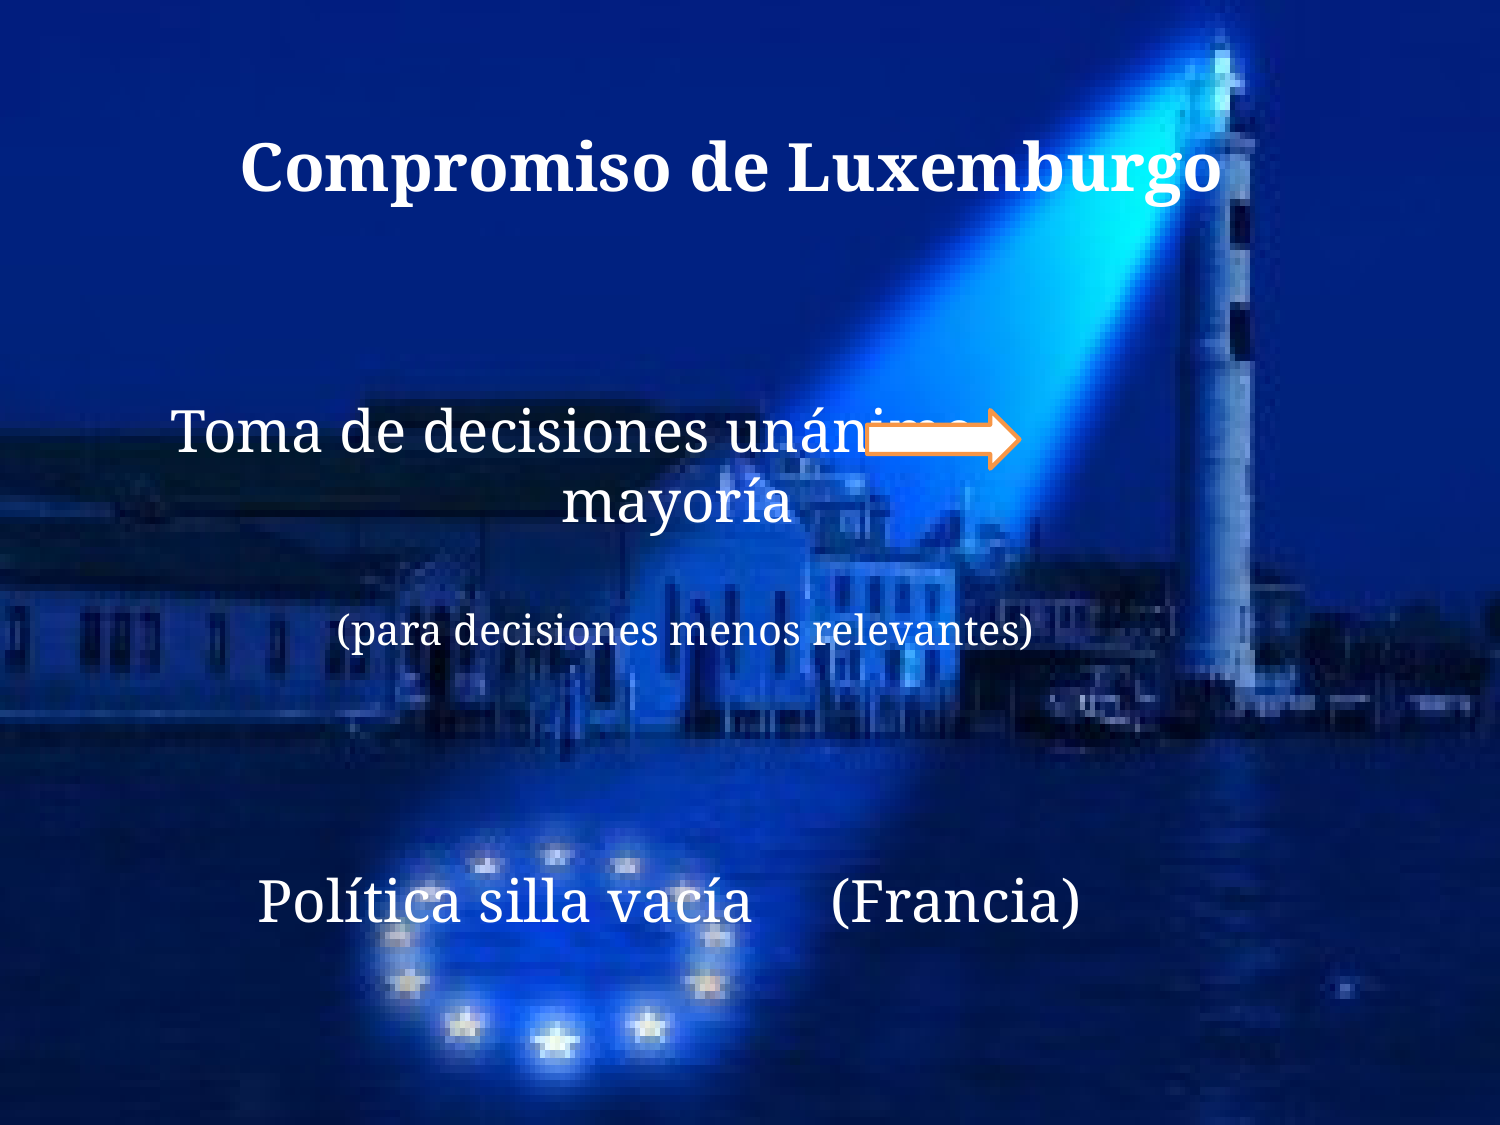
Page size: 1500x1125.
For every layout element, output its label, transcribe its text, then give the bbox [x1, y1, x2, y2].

text_box Compromiso de Luxemburgo [224, 117, 1240, 257]
text_box [865, 408, 1022, 471]
text_box Toma de decisiones unánime mayoría (para decisiones menos relevantes) Política silla vacía (Francia) [70, 386, 1301, 942]
picture [0, 0, 1500, 1125]
